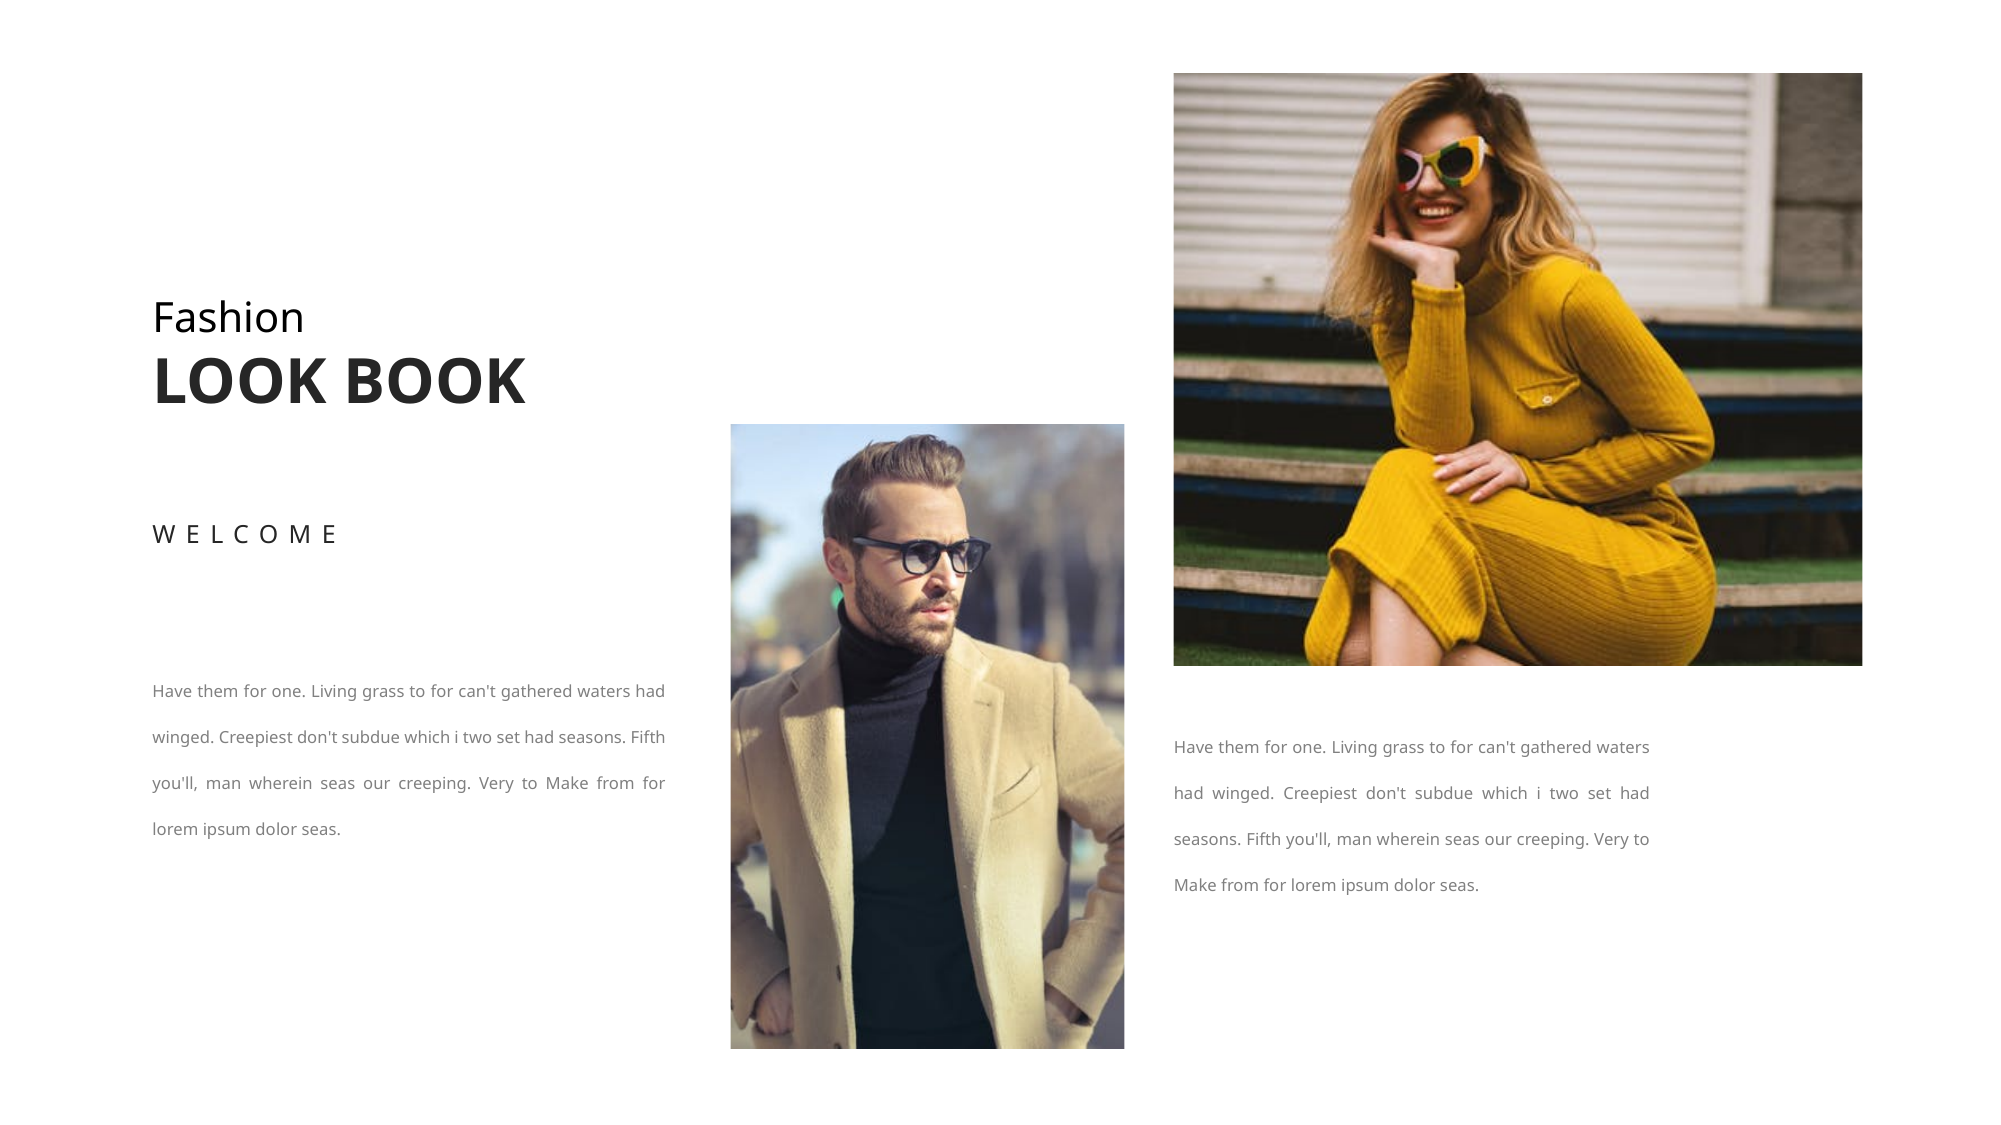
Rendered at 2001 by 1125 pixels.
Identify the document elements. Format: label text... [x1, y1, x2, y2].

picture [1173, 73, 1863, 666]
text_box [137, 283, 682, 842]
text_box Have them for one. Living grass to for can't gathered waters had winged. Creepiest don't subdue which i two set had seasons. Fifth you'll, man wherein seas our creeping. Very to Make from for lorem ipsum dolor seas. [1158, 704, 1666, 903]
picture [730, 424, 1125, 1049]
